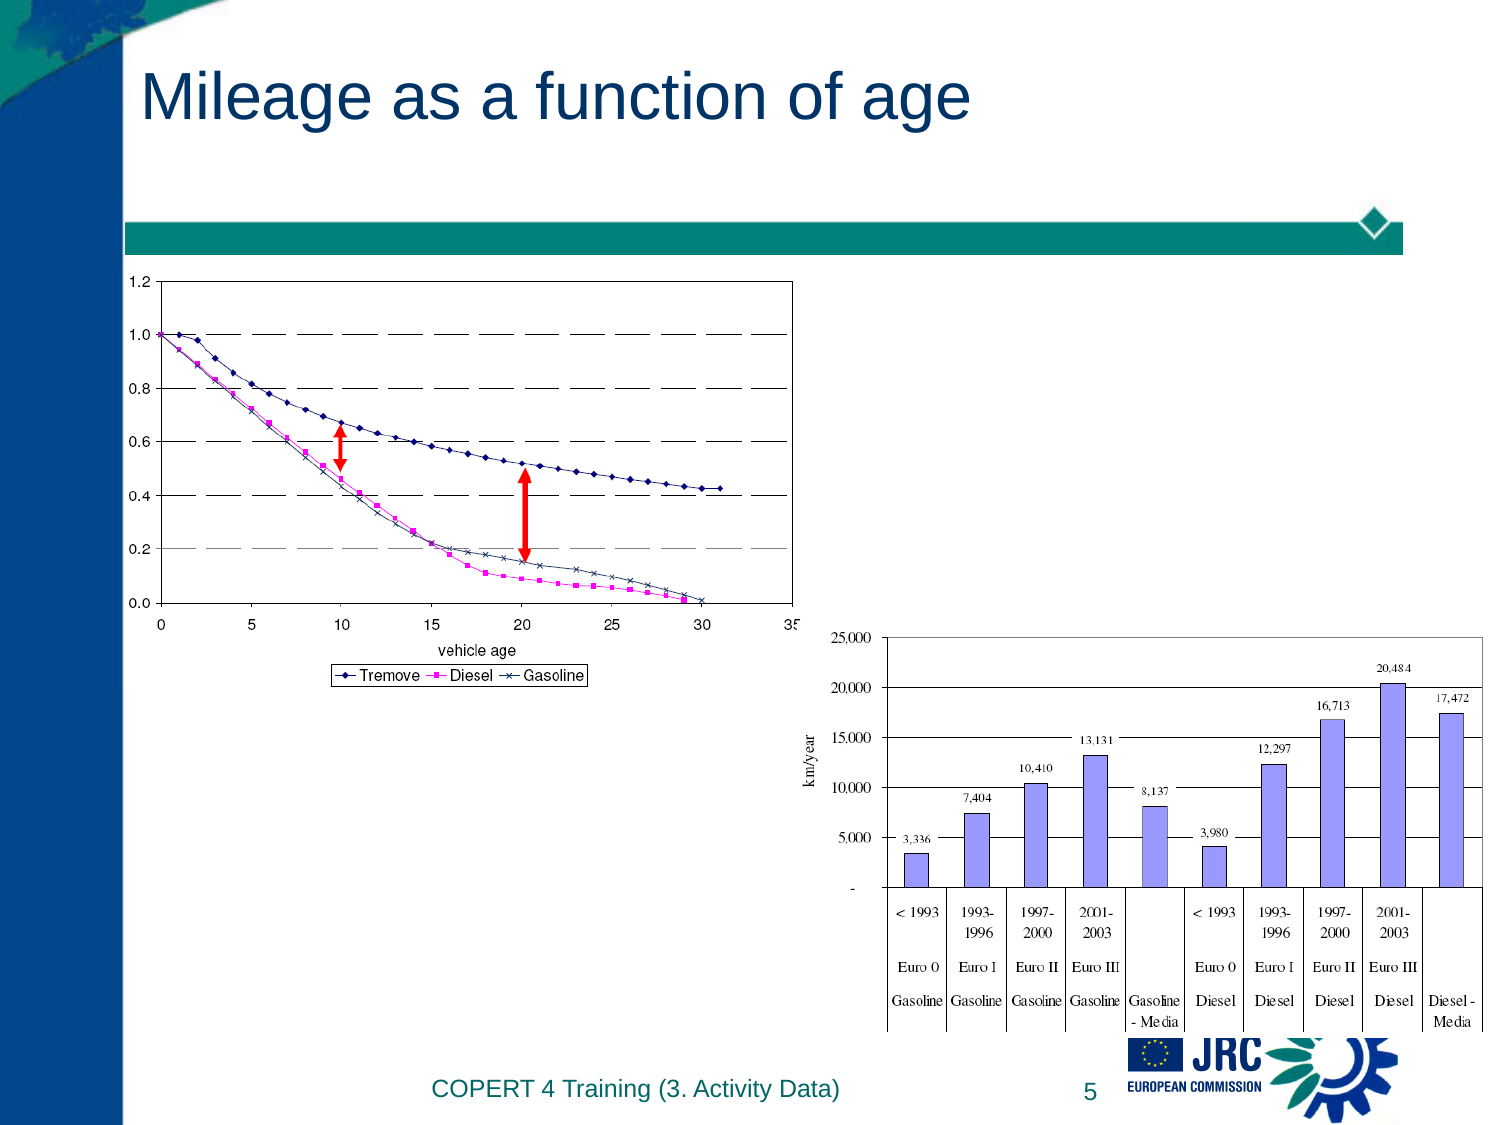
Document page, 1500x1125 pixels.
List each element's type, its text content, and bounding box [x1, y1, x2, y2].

slide_number 5 [987, 1062, 1113, 1113]
footer COPERT 4 Training (3. Activity Data) [324, 1062, 948, 1110]
picture [0, 0, 1487, 1125]
title Mileage as a function of age [124, 42, 1401, 141]
